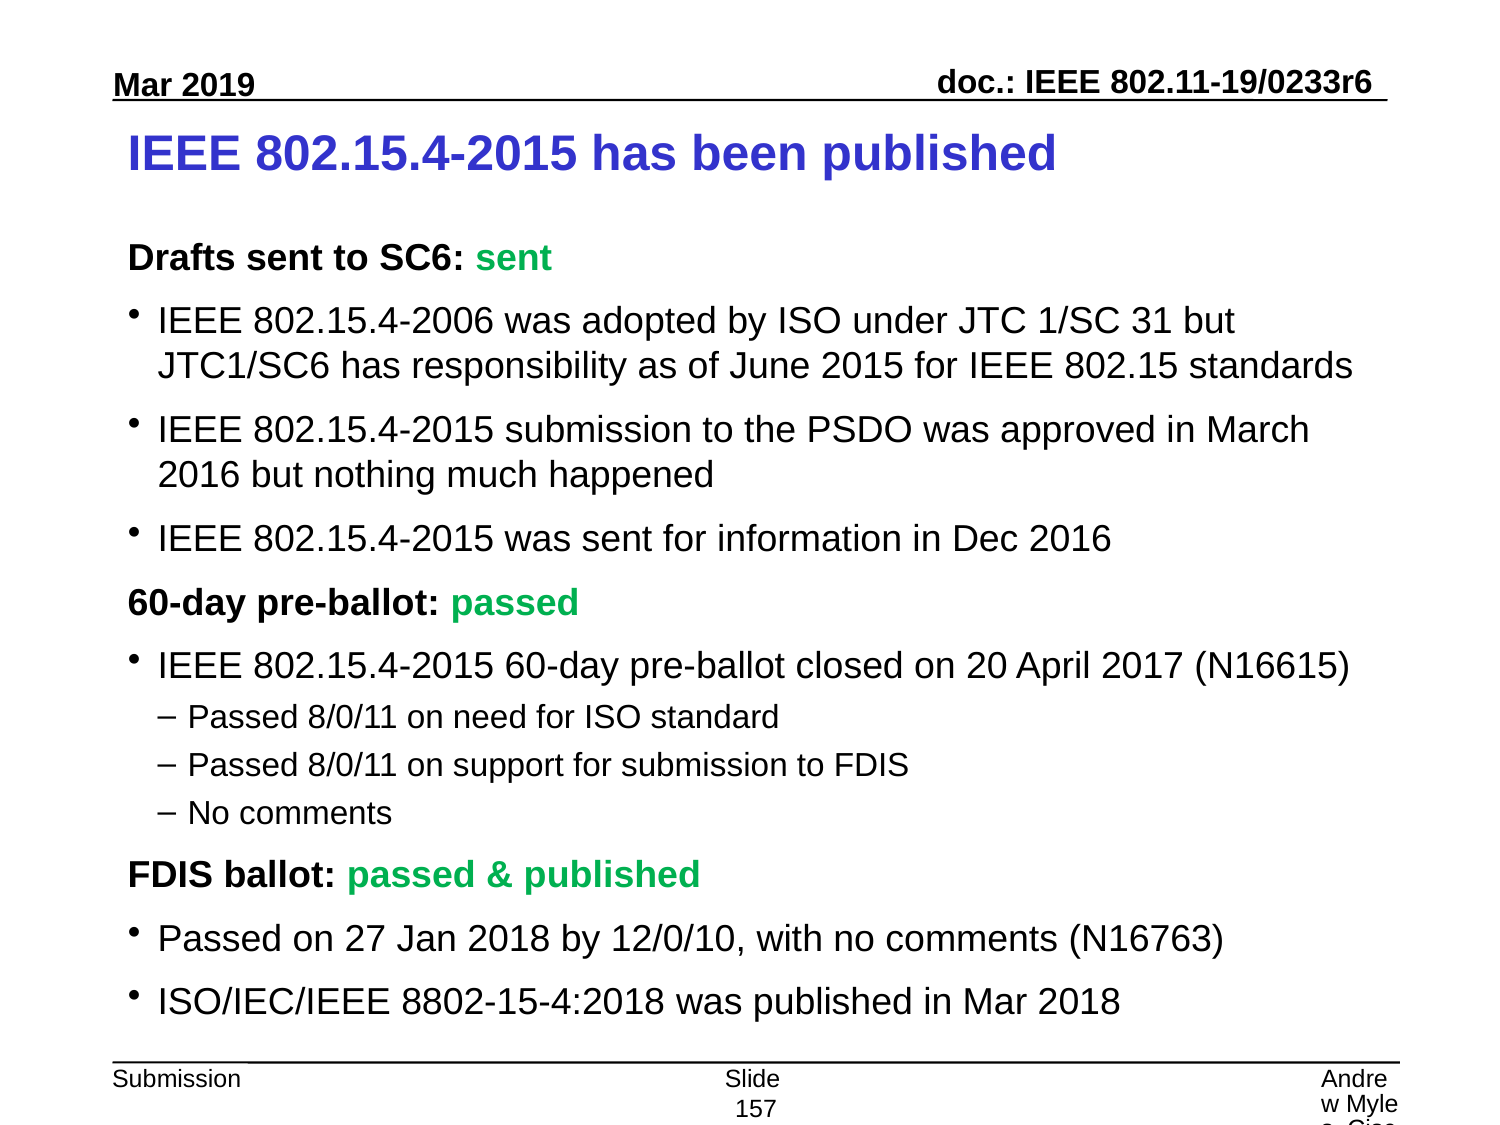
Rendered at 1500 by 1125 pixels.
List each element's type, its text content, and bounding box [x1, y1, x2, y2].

slide_number Slide 157 [709, 1061, 803, 1093]
footer Andrew Myles, Cisco [1320, 1061, 1402, 1093]
list Drafts sent to SC6: sent IEEE 802.15.4-2006 was adopted by ISO under JTC 1/SC 31 but JTC1/SC6 has responsibility as of June 2015 for IEEE 802.15 standards IEEE 802.15.4-2015 submission to the PSDO was approved in March 2016 but nothing much happened IEEE 802.15.4-2015 was sent for information in Dec 2016 60-day pre-ballot: passed IEEE 802.15.4-2015 60-day pre-ballot closed on 20 April 2017 (N16615) Passed 8/0/11 on need for ISO standard Passed 8/0/11 on support for submission to FDIS No comments FDIS ballot: passed & published Passed on 27 Jan 2018 by 12/0/10, with no comments (N16763) ISO/IEC/IEEE 8802-15-4:2018 was published in Mar 2018 [112, 224, 1388, 900]
title IEEE 802.15.4-2015 has been published [112, 112, 1388, 224]
